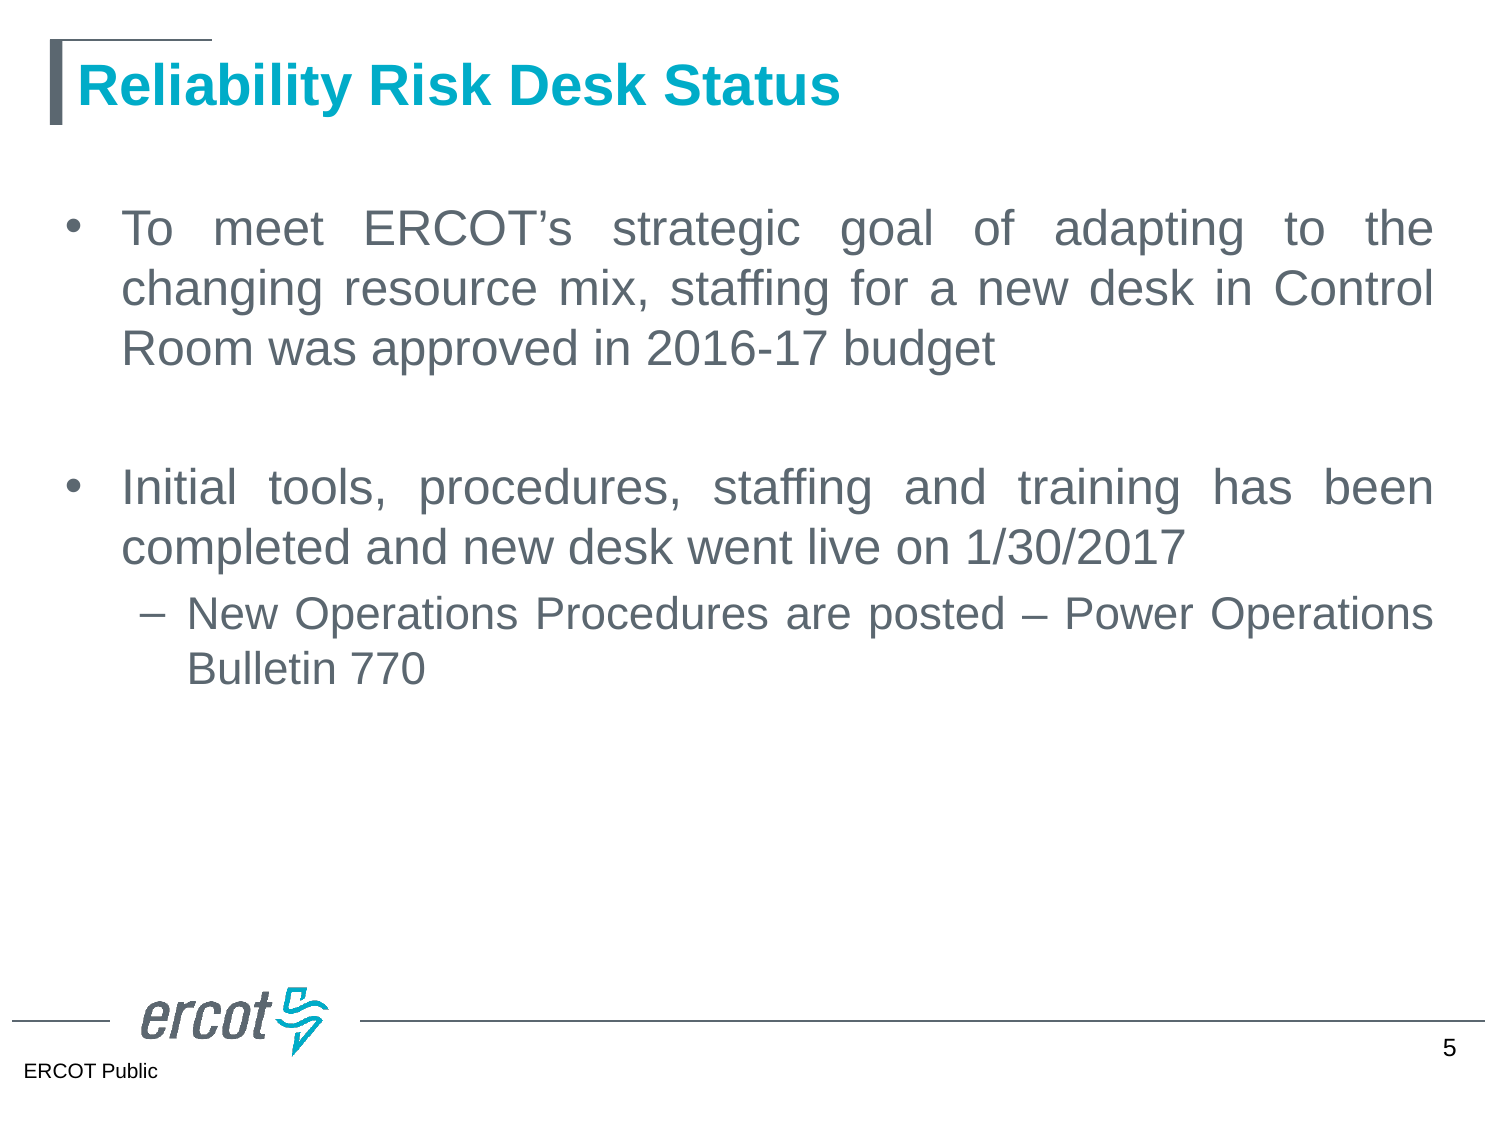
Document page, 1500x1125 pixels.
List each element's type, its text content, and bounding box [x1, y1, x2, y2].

slide_number 5 [1400, 1022, 1500, 1071]
picture [137, 1011, 332, 1059]
list To meet ERCOT’s strategic goal of adapting to the changing resource mix, staffing for a new desk in Control Room was approved in 2016-17 budget Initial tools, procedures, staffing and training has been completed and new desk went live on 1/30/2017 New Operations Procedures are posted – Power Operations Bulletin 770 [50, 187, 1450, 1011]
title Reliability Risk Desk Status [62, 39, 1450, 134]
